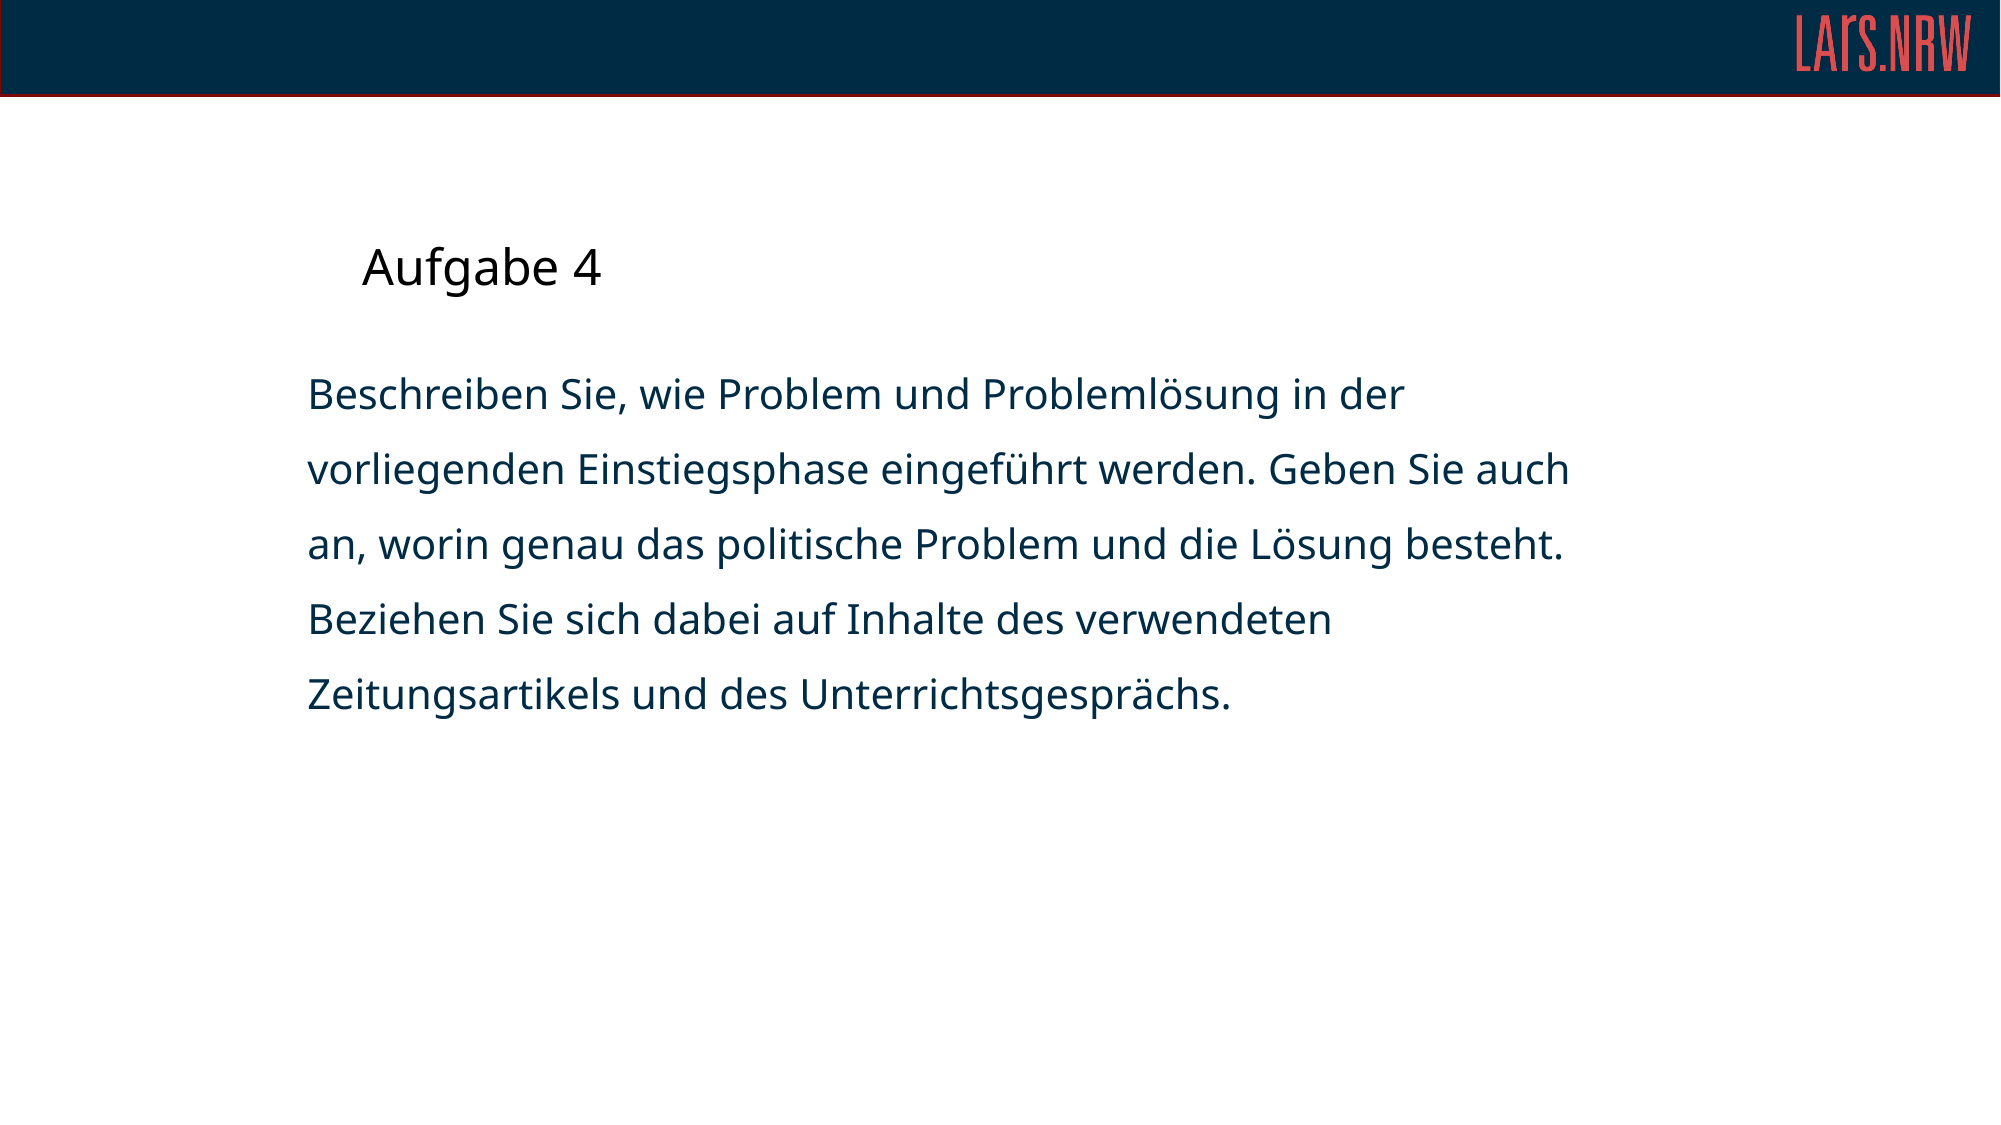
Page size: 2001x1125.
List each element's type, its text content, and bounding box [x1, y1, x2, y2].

picture [1779, 3, 1977, 86]
list Beschreiben Sie, wie Problem und Problemlösung in der vorliegenden Einstiegsphase eingeführt werden. Geben Sie auch an, worin genau das politische Problem und die Lösung besteht. Beziehen Sie sich dabei auf Inhalte des verwendeten Zeitungsartikels und des Unterrichtsgesprächs. [292, 334, 1593, 909]
title Aufgabe 4 [347, 210, 1141, 329]
